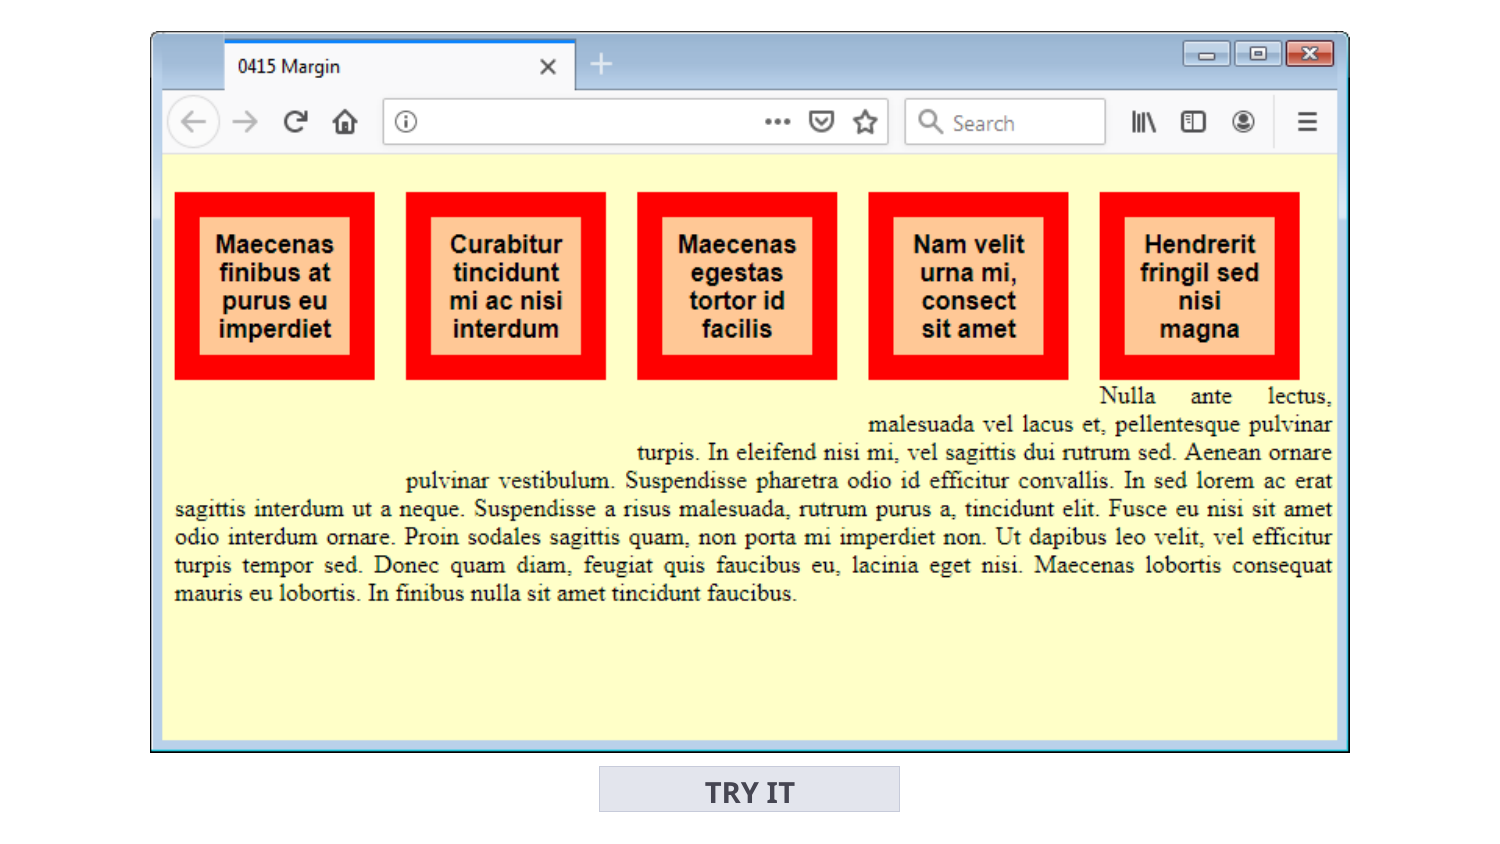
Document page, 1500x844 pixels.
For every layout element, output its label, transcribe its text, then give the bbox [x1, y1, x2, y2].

picture [149, 31, 1351, 753]
text_box TRY IT [599, 766, 900, 812]
